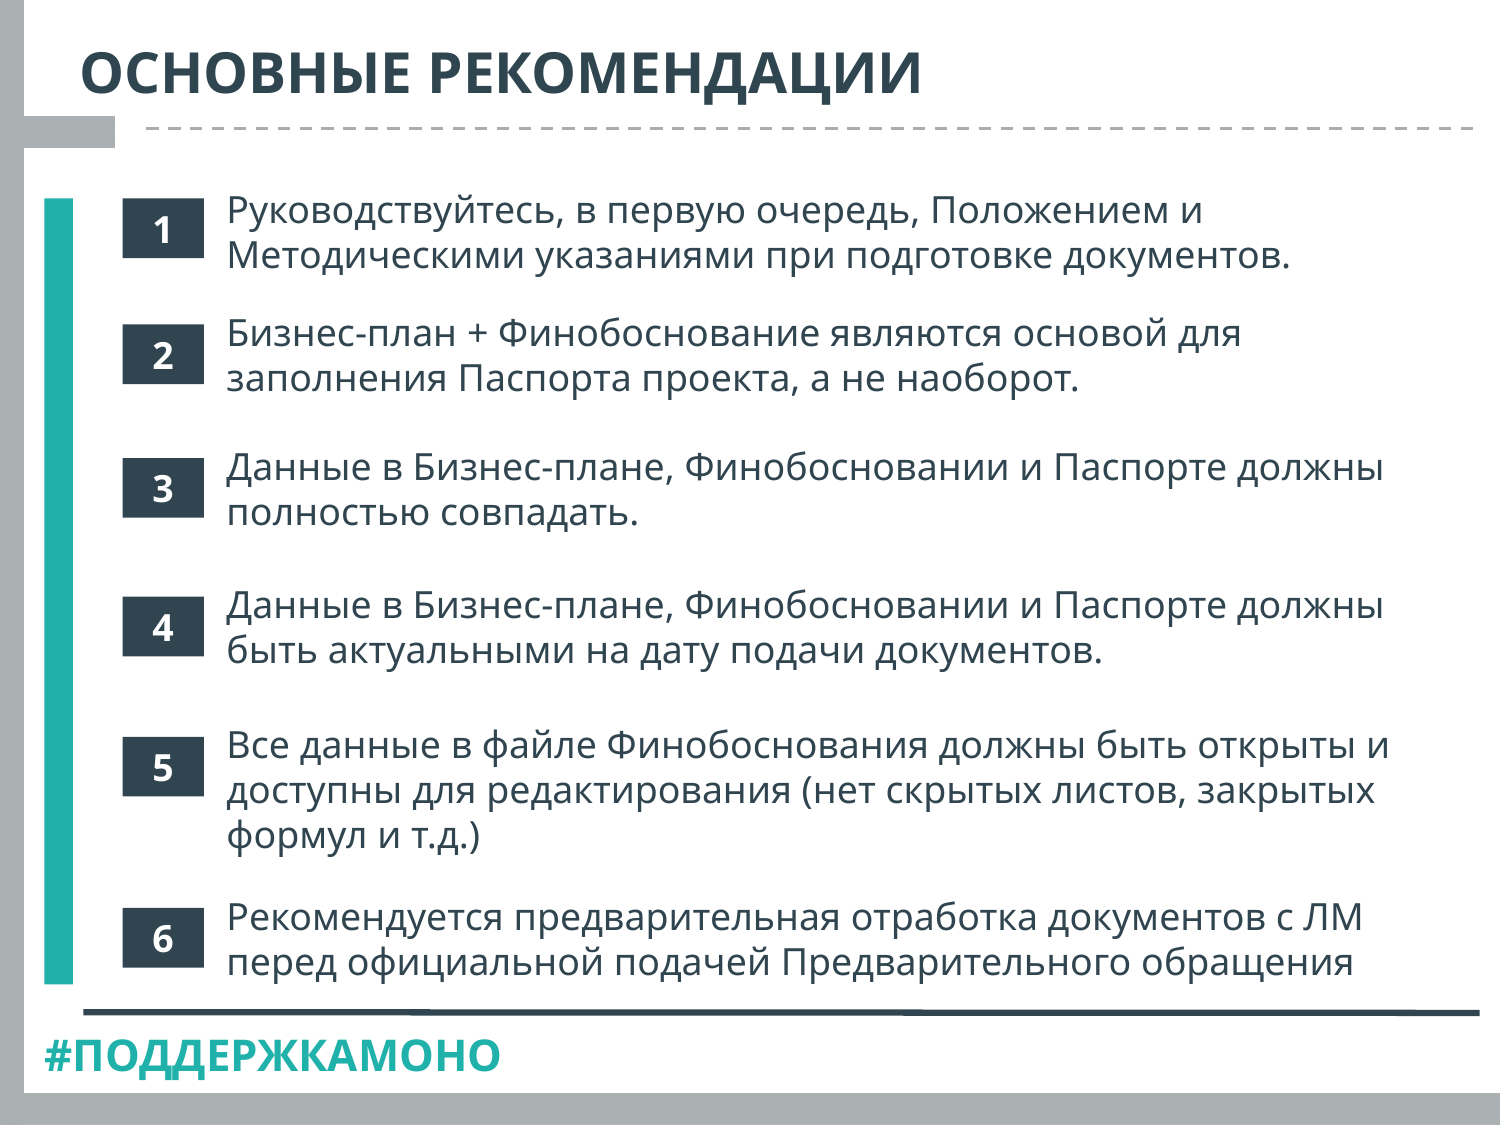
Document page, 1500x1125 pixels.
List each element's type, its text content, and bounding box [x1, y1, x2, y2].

text_box Данные в Бизнес-плане, Финобосновании и Паспорте должны быть актуальными на дату подачи документов. [211, 573, 1454, 679]
picture [0, 0, 1500, 1125]
text_box [43, 197, 74, 985]
text_box 6 [122, 907, 204, 968]
text_box Руководствуйтесь, в первую очередь, Положением и Методическими указаниями при подготовке документов. [211, 179, 1454, 284]
text_box #ПОДДЕРЖКАМОНО [44, 1028, 1476, 1082]
text_box 2 [122, 324, 204, 385]
text_box ОСНОВНЫЕ РЕКОМЕНДАЦИИ [64, 16, 1476, 113]
text_box 3 [122, 458, 204, 518]
text_box Бизнес-план + Финобоснование являются основой для заполнения Паспорта проекта, а не наоборот. [211, 301, 1454, 407]
text_box 1 [122, 198, 204, 259]
text_box 4 [122, 596, 204, 657]
text_box Данные в Бизнес-плане, Финобосновании и Паспорте должны полностью совпадать. [211, 435, 1454, 541]
text_box Рекомендуется предварительная отработка документов с ЛМ перед официальной подачей Предварительного обращения [211, 885, 1454, 990]
text_box Все данные в файле Финобоснования должны быть открыты и доступны для редактирования (нет скрытых листов, закрытых формул и т.д.) [211, 714, 1454, 864]
text_box 5 [122, 736, 204, 797]
